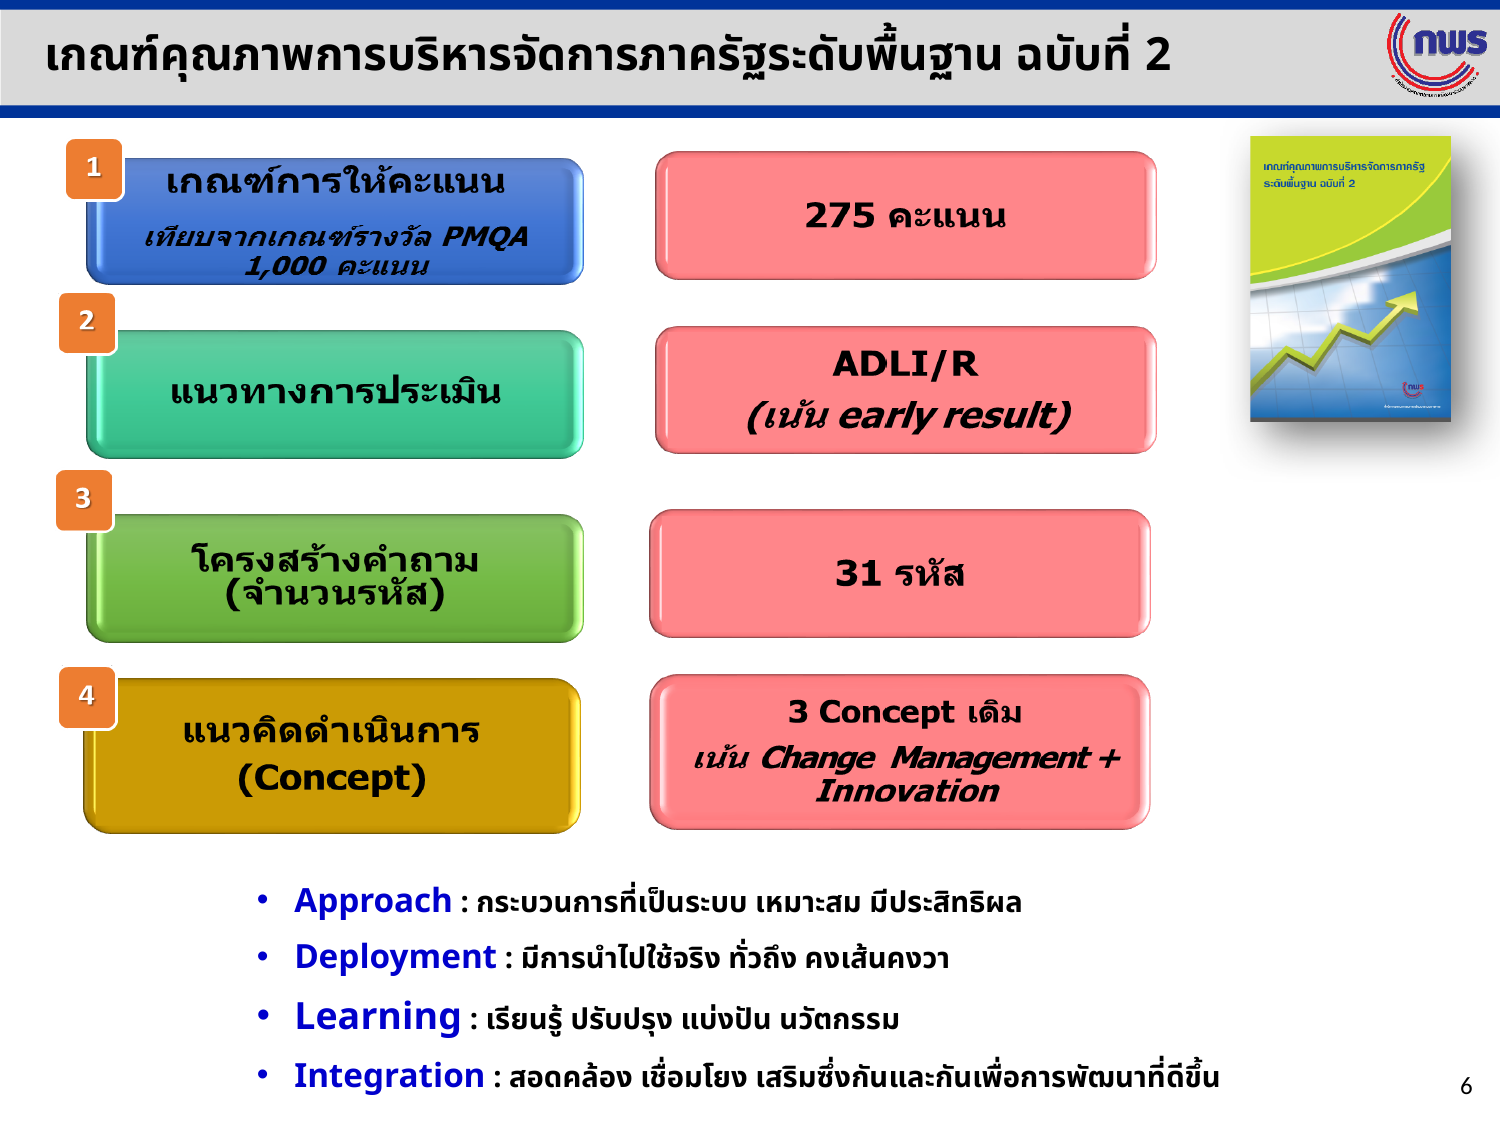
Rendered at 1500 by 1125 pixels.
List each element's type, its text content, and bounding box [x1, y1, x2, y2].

picture [1387, 13, 1487, 97]
text_box เกณฑ์คุณภาพการบริหารจัดการภาครัฐระดับพื้นฐาน ฉบับที่ 2 [29, 23, 1461, 113]
slide_number 6 [1137, 1045, 1488, 1124]
picture [1250, 136, 1451, 422]
picture [52, 136, 1164, 835]
text_box Approach : กระบวนการที่เป็นระบบ เหมาะสม มีประสิทธิผล Deployment : มีการนำไปใช้จริง ทั่วถึง คงเส้นคงวา Learning : เรียนรู้ ปรับปรุง แบ่งปัน นวัตกรรม Integration : สอดคล้อง เชื่อมโยง เสริมซึ่งกันและกันเพื่อการพัฒนาที่ดีขึ้น [242, 876, 1378, 1085]
